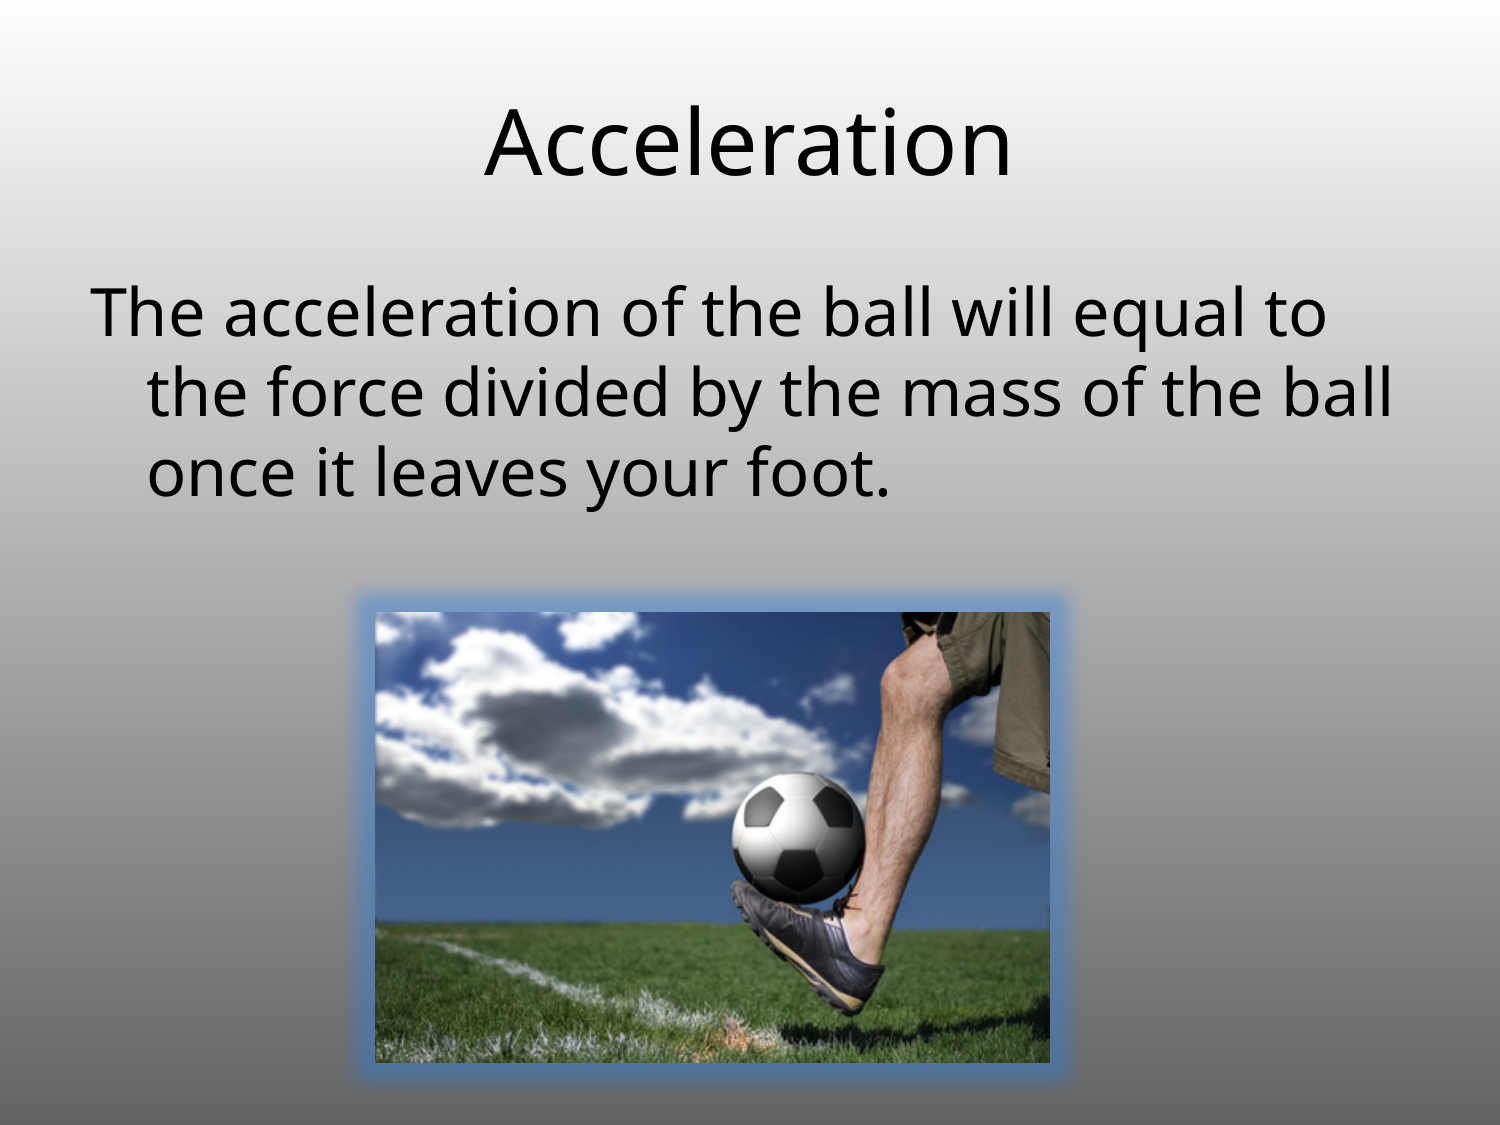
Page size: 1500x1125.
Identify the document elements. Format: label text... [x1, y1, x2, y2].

title Acceleration [75, 45, 1425, 233]
list The acceleration of the ball will equal to the force divided by the mass of the ball once it leaves your foot. [75, 262, 1425, 1005]
picture [374, 612, 1051, 1064]
